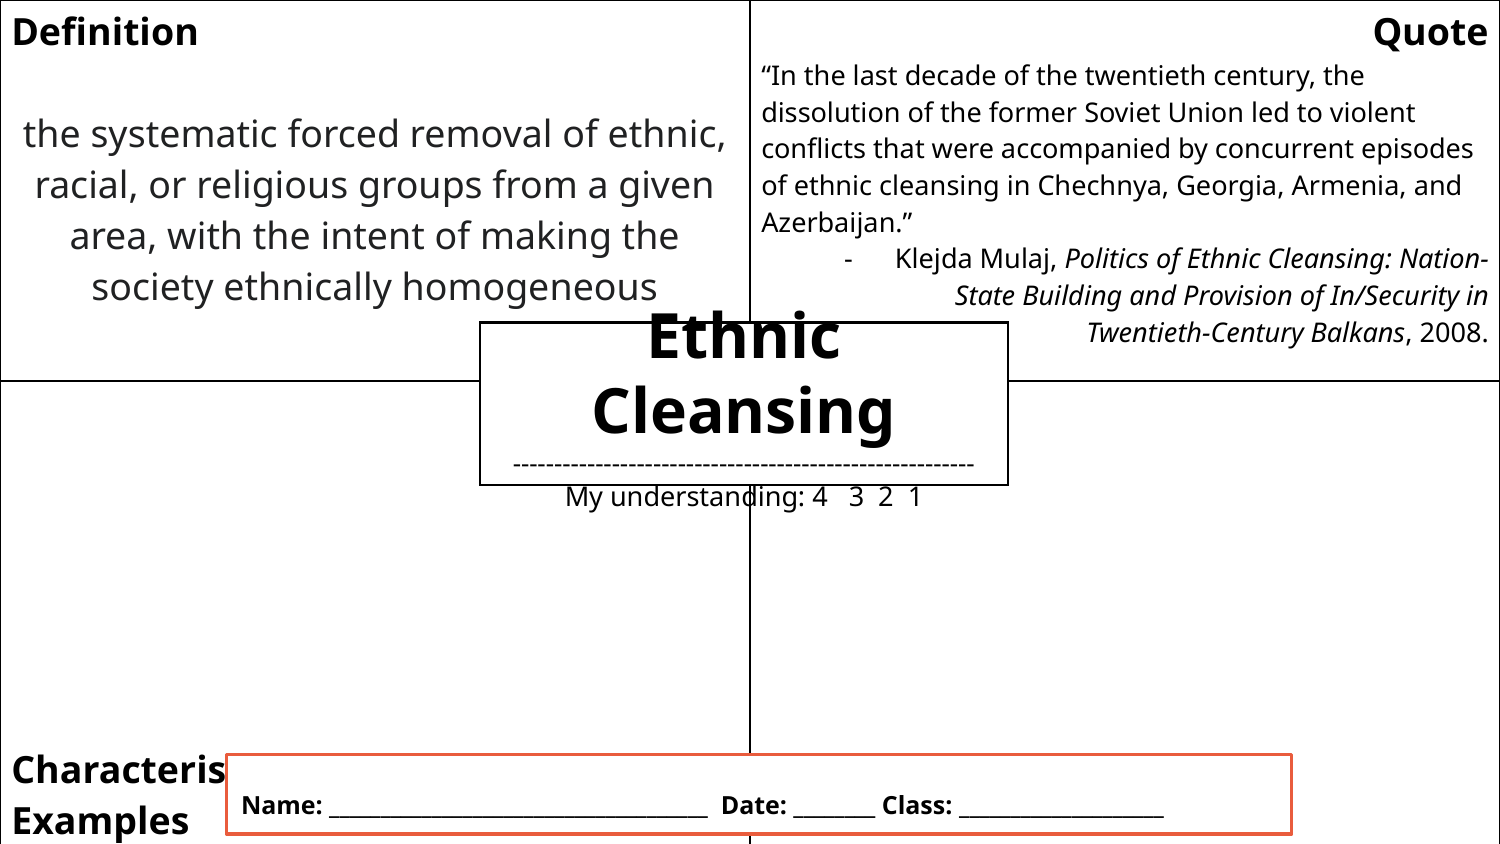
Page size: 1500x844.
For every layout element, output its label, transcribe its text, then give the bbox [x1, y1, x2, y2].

table_header Definition the systematic forced removal of ethnic, racial, or religious groups from a given area, with the intent of making the society ethnically homogeneous [1, 1, 749, 380]
text_box Ethnic Cleansing -------------------------------------------------------- My understanding: 4 3 2 1 [480, 322, 1008, 486]
text_box Name: _____________________________________ Date: ________ Class: ____________________ [226, 754, 1292, 834]
table_cell Question [751, 382, 1499, 844]
table_cell Characteristics/ Examples [1, 382, 749, 844]
table_header Quote “In the last decade of the twentieth century, the dissolution of the former Soviet Union led to violent conflicts that were accompanied by concurrent episodes of ethnic cleansing in Chechnya, Georgia, Armenia, and Azerbaijan.” Klejda Mulaj, Politics of Ethnic Cleansing: Nation-State Building and Provision of In/Security in Twentieth-Century Balkans, 2008. [751, 1, 1499, 380]
